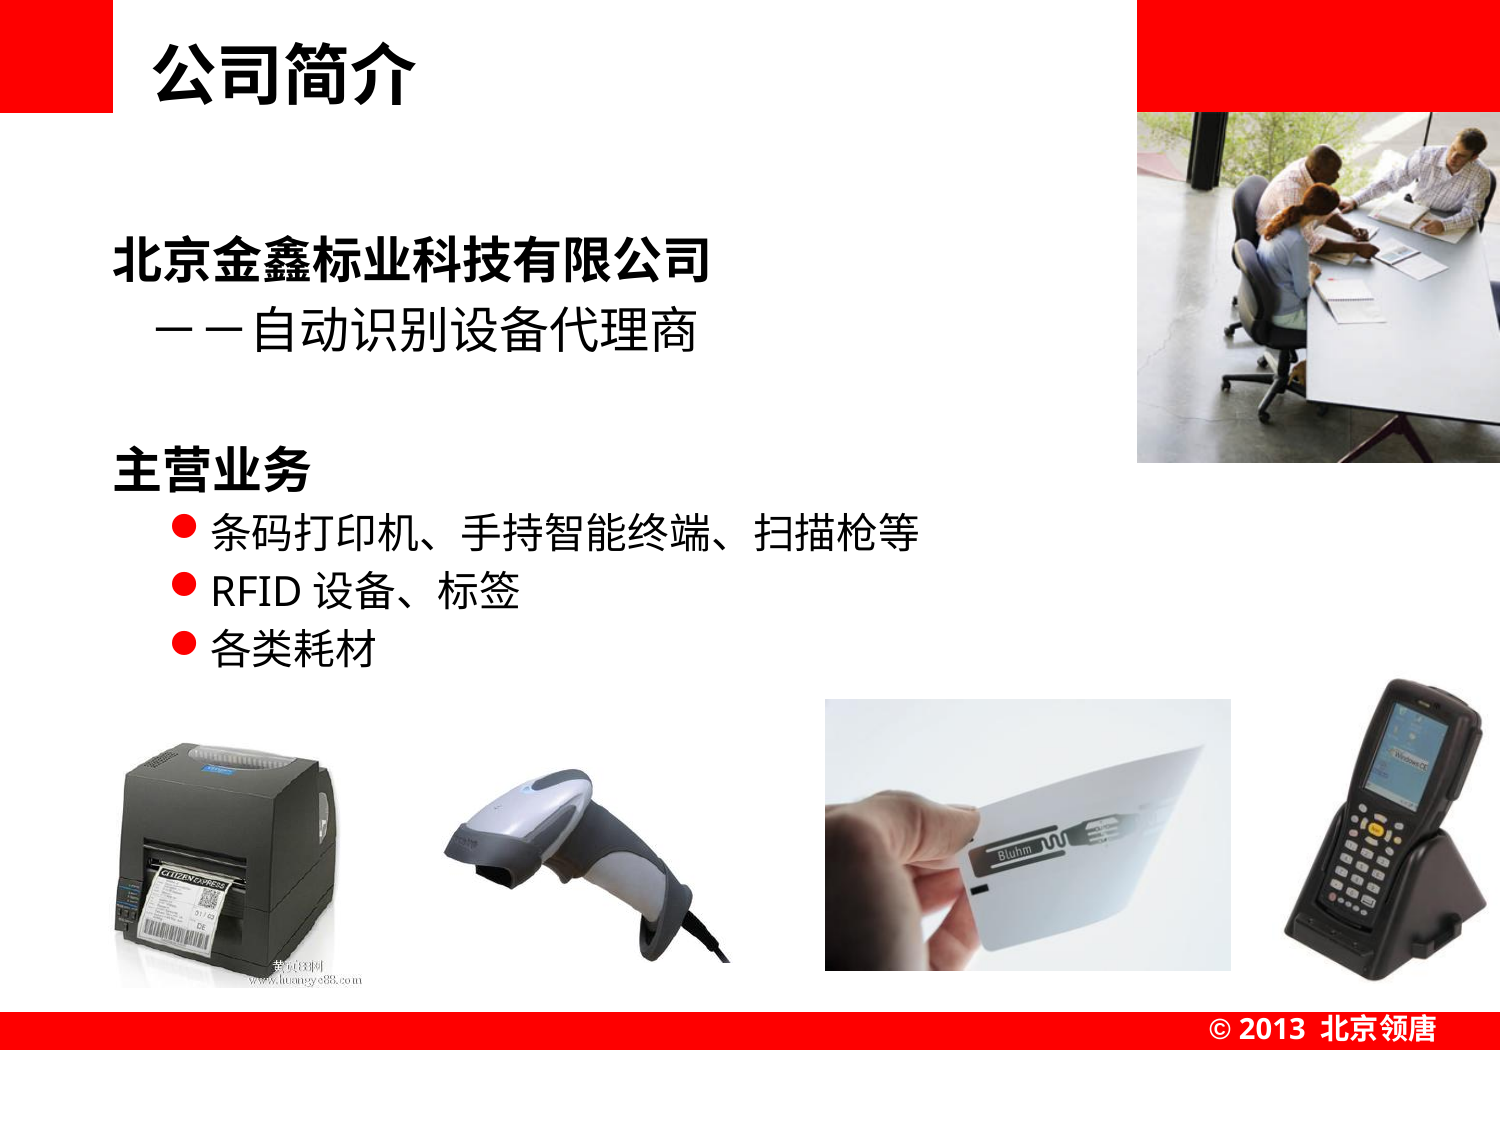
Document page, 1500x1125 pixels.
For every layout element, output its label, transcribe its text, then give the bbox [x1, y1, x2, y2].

picture [0, 0, 113, 113]
picture [87, 735, 370, 988]
picture [1272, 662, 1500, 988]
picture [0, 1012, 1500, 1050]
title 公司简介 [149, 32, 1113, 188]
picture [387, 674, 756, 963]
picture [824, 699, 1231, 972]
list 北京金鑫标业科技有限公司 －－自动识别设备代理商 主营业务 条码打印机、手持智能终端、扫描枪等 RFID设备、标签 各类耗材 [112, 227, 1151, 941]
picture [1137, 0, 1500, 463]
